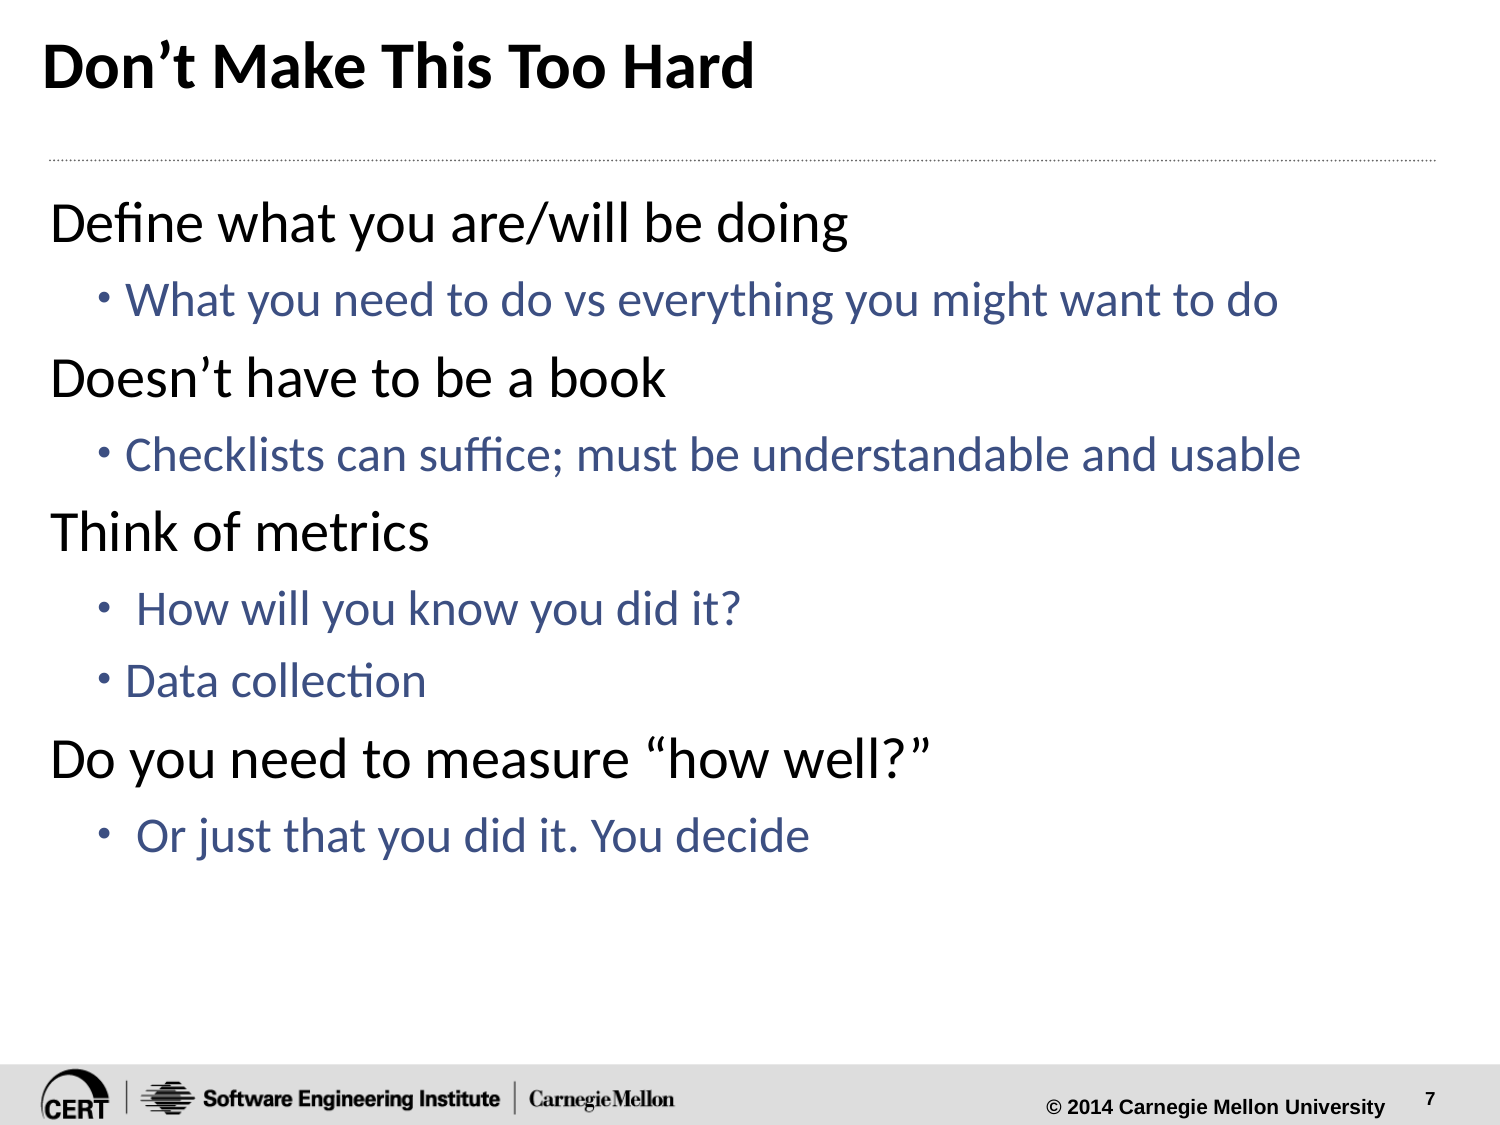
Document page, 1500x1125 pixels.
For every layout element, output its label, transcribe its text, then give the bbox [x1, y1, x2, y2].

title Don’t Make This Too Hard [42, 37, 1434, 155]
picture [24, 1065, 688, 1125]
list Define what you are/will be doing What you need to do vs everything you might want to do Doesn’t have to be a book Checklists can suffice; must be understandable and usable Think of metrics How will you know you did it? Data collection Do you need to measure “how well?” Or just that you did it. You decide [49, 187, 1438, 1001]
